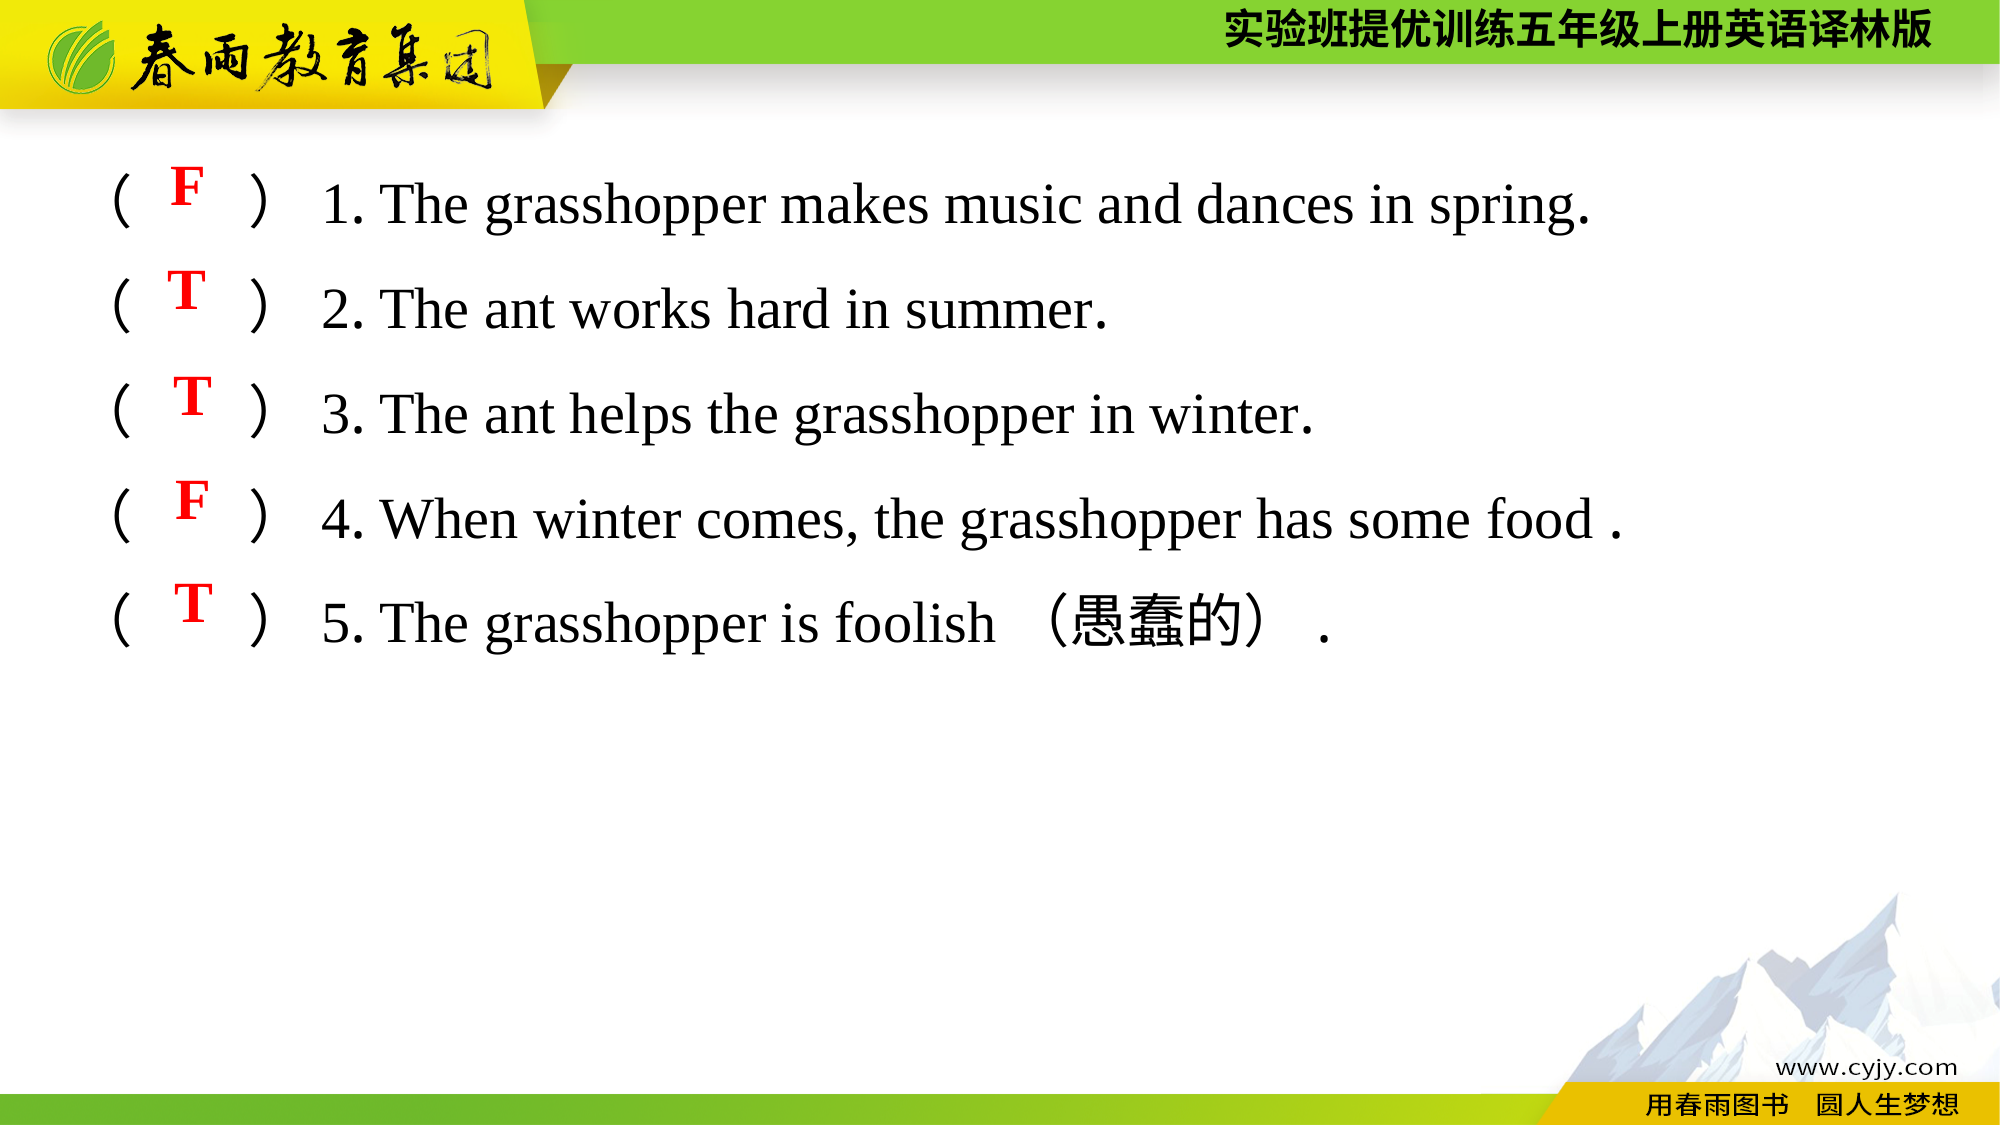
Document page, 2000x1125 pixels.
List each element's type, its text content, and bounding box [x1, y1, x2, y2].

text_box T [158, 349, 228, 435]
text_box T [152, 243, 222, 329]
list （ ）1. The grasshopper makes music and dances in spring. （ ）2. The ant works hard in summer. （ ）3. The ant helps the grasshopper in winter. （ ）4. When winter comes, the grasshopper has some food . （ ）5. The grasshopper is foolish（愚蠢的）. [59, 122, 1944, 668]
text_box T [160, 556, 229, 642]
picture [0, 0, 2000, 1125]
text_box F [160, 454, 226, 539]
text_box F [155, 140, 222, 225]
